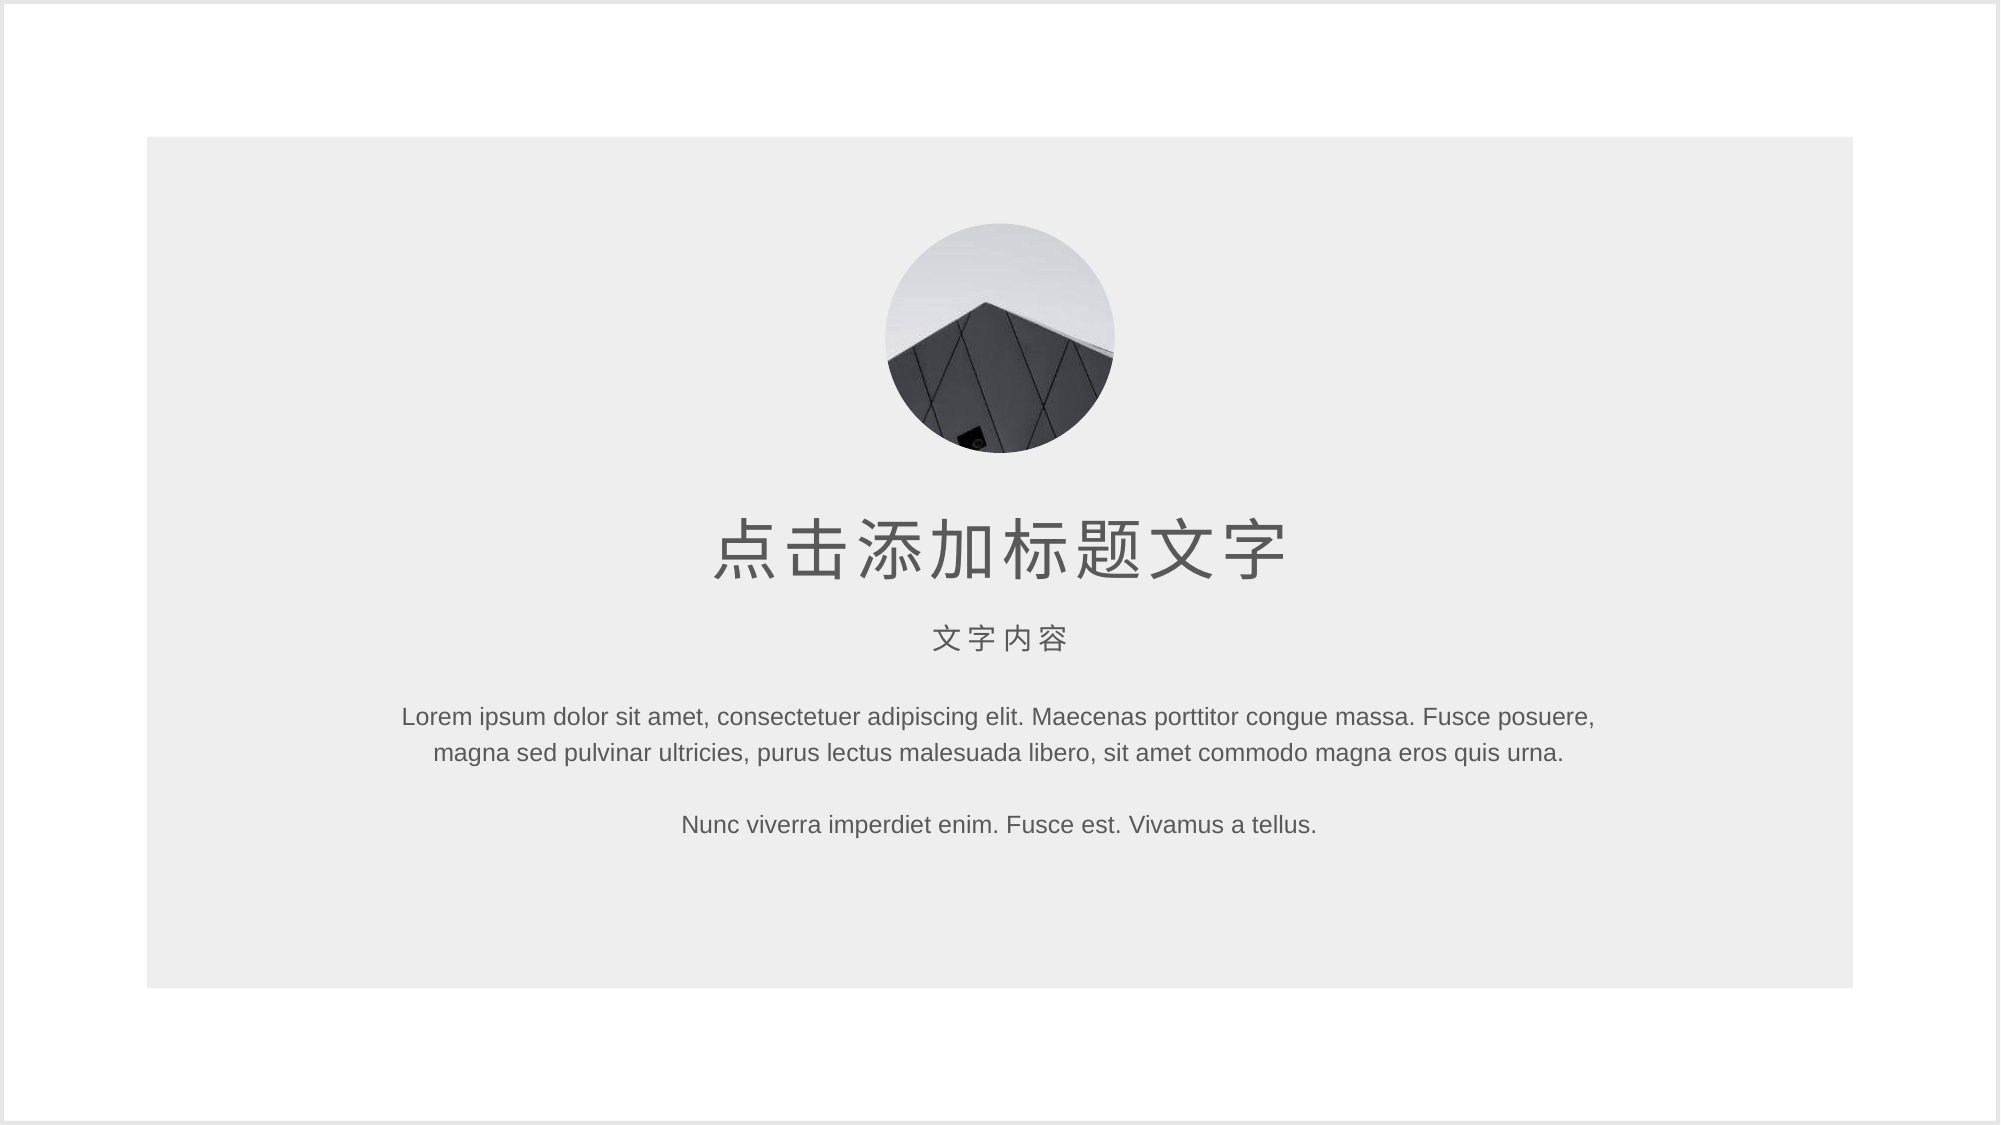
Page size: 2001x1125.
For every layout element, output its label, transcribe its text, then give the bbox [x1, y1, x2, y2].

text_box 点击添加标题文字 [653, 500, 1347, 596]
picture [885, 223, 1115, 453]
text_box 文字内容 [800, 612, 1200, 663]
text_box [146, 136, 1854, 989]
text_box Lorem ipsum dolor sit amet, consectetuer adipiscing elit. Maecenas porttitor congue massa. Fusce posuere, magna sed pulvinar ultricies, purus lectus malesuada libero, sit amet commodo magna eros quis urna. Nunc viverra imperdiet enim. Fusce est. Vivamus a tellus. [381, 687, 1619, 846]
